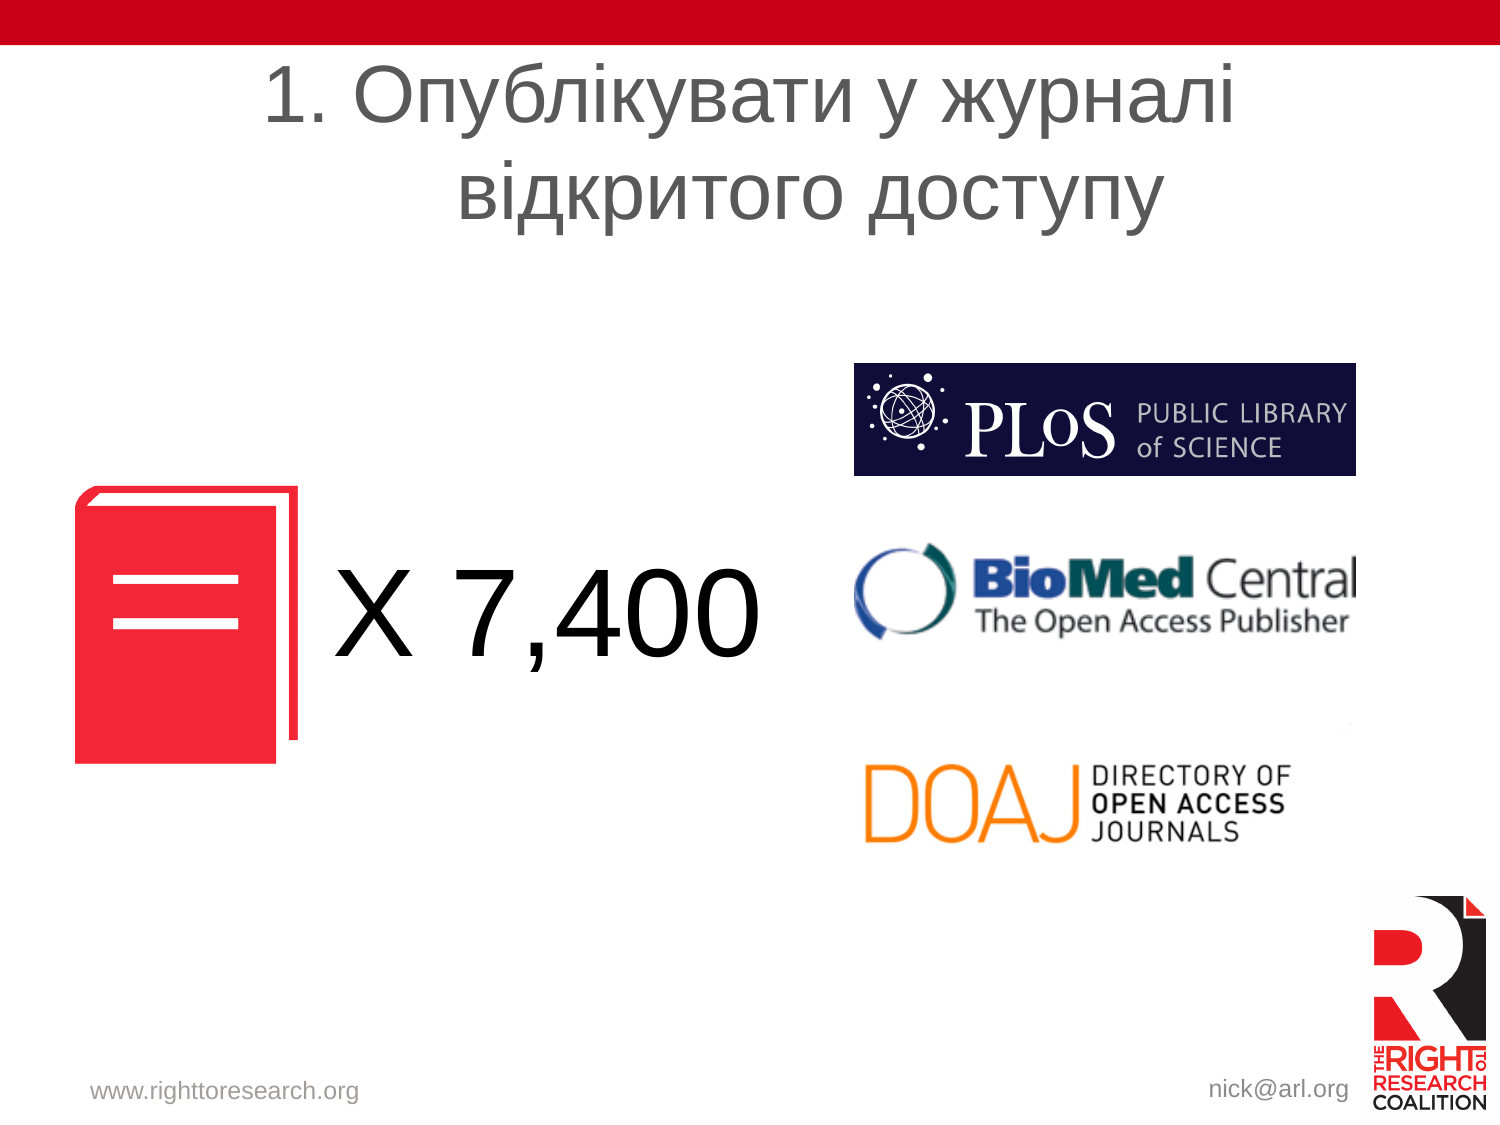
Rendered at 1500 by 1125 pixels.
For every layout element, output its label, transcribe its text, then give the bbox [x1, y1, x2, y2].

text_box 1. Опублікувати у журналі відкритого доступу [74, 45, 1425, 233]
footer www.righttoresearch.org [75, 1051, 550, 1112]
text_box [853, 363, 1356, 876]
picture [74, 485, 299, 765]
picture [1359, 882, 1500, 1125]
title X 7,400 [303, 523, 794, 691]
